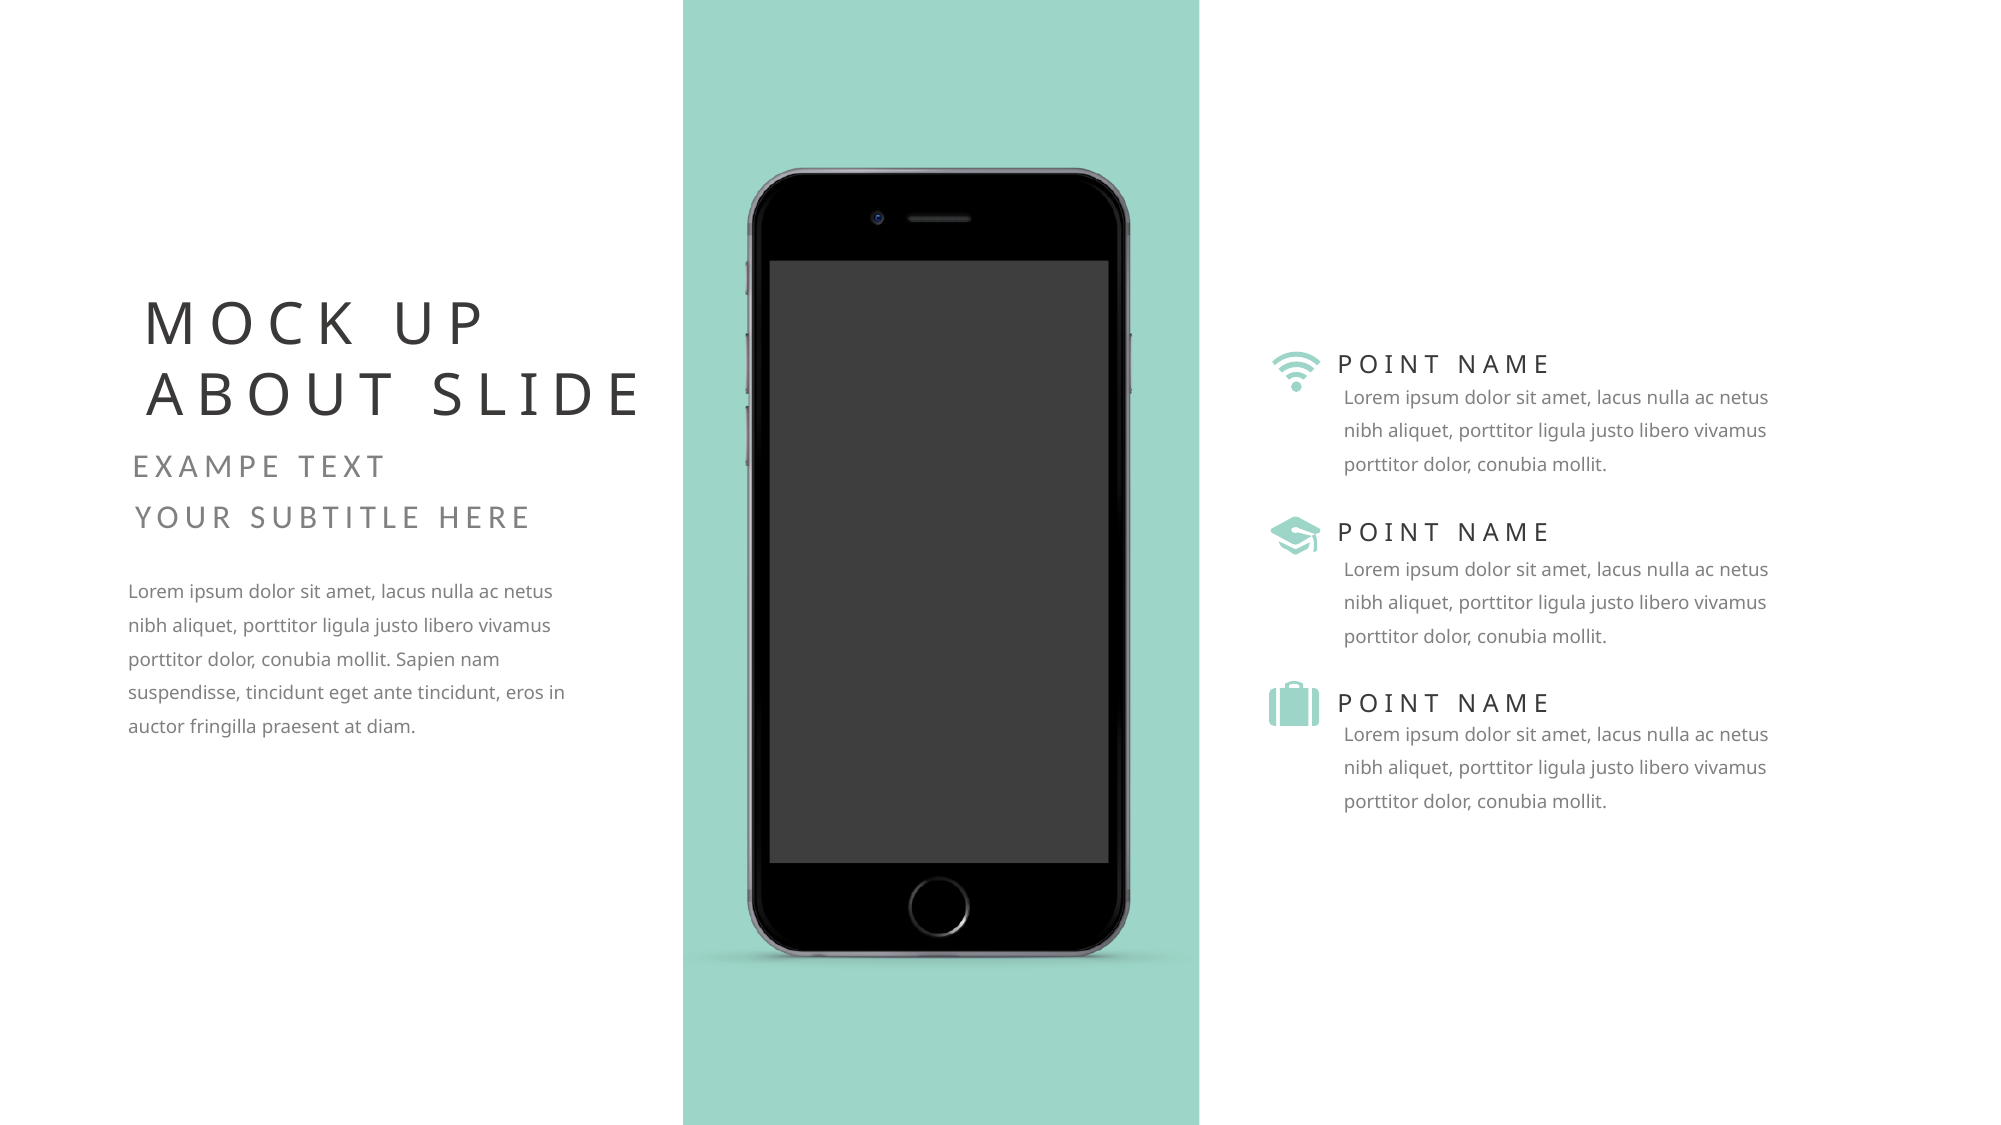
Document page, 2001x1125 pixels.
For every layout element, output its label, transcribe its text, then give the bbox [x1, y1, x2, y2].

text_box MOCK UP [129, 278, 499, 364]
text_box [1272, 351, 1321, 366]
text_box [682, 0, 1200, 1125]
text_box [1270, 516, 1321, 553]
text_box Lorem ipsum dolor sit amet, lacus nulla ac netus nibh aliquet, porttitor ligula justo libero vivamus porttitor dolor, conubia mollit. [1329, 366, 1810, 483]
text_box Lorem ipsum dolor sit amet, lacus nulla ac netus nibh aliquet, porttitor ligula justo libero vivamus porttitor dolor, conubia mollit. [1329, 538, 1810, 655]
text_box [1278, 541, 1310, 555]
text_box Lorem ipsum dolor sit amet, lacus nulla ac netus nibh aliquet, porttitor ligula justo libero vivamus porttitor dolor, conubia mollit. [1329, 703, 1810, 820]
text_box POINT NAME [1322, 341, 1563, 387]
picture [668, 103, 1197, 1028]
text_box EXAMPE TEXT [117, 437, 399, 492]
text_box YOUR SUBTITLE HERE [120, 488, 545, 543]
text_box [1278, 361, 1315, 373]
text_box [1285, 371, 1308, 380]
text_box [1269, 688, 1277, 726]
text_box [1312, 688, 1320, 726]
text_box Lorem ipsum dolor sit amet, lacus nulla ac netus nibh aliquet, porttitor ligula justo libero vivamus porttitor dolor, conubia mollit. Sapien nam suspendisse, tincidunt eget ante tincidunt, eros in auctor fringilla praesent at diam. [113, 561, 596, 745]
text_box ABOUT SLIDE [131, 349, 655, 435]
text_box POINT NAME [1322, 509, 1563, 554]
text_box [1279, 681, 1309, 726]
text_box [1291, 381, 1302, 393]
text_box POINT NAME [1322, 679, 1563, 725]
